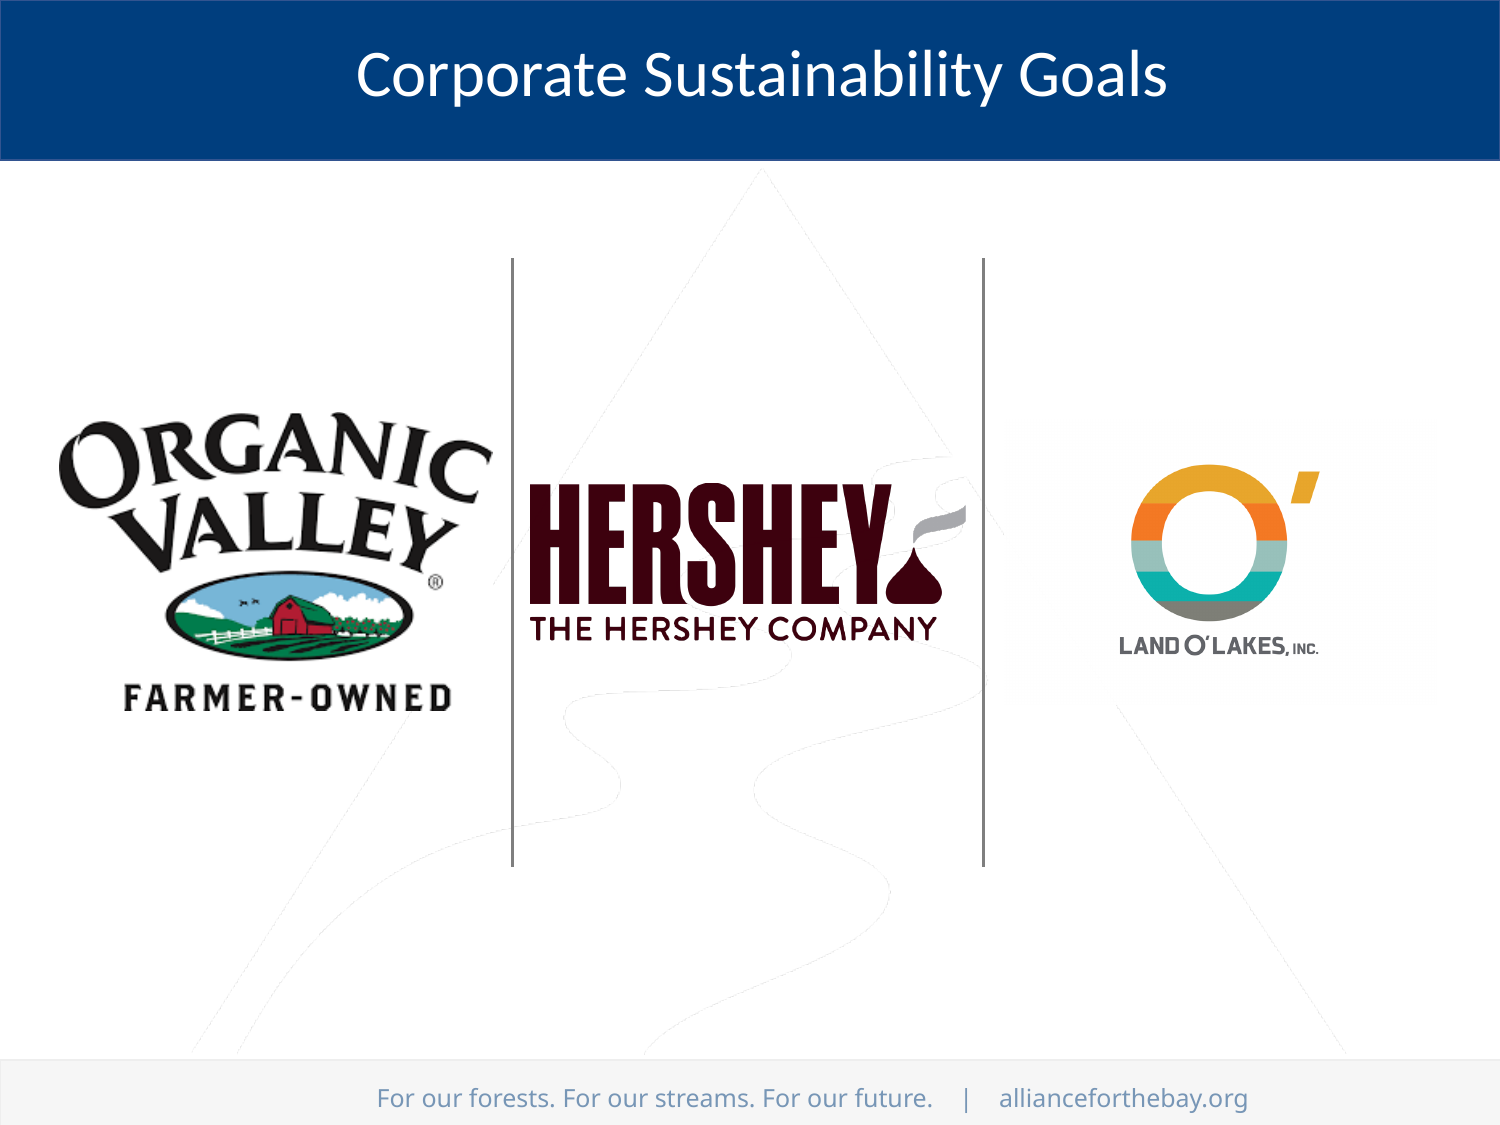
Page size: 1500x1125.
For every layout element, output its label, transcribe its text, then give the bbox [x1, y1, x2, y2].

picture [1004, 419, 1437, 705]
text_box Corporate Sustainability Goals [341, 22, 1200, 118]
picture [530, 483, 966, 641]
picture [59, 412, 493, 711]
